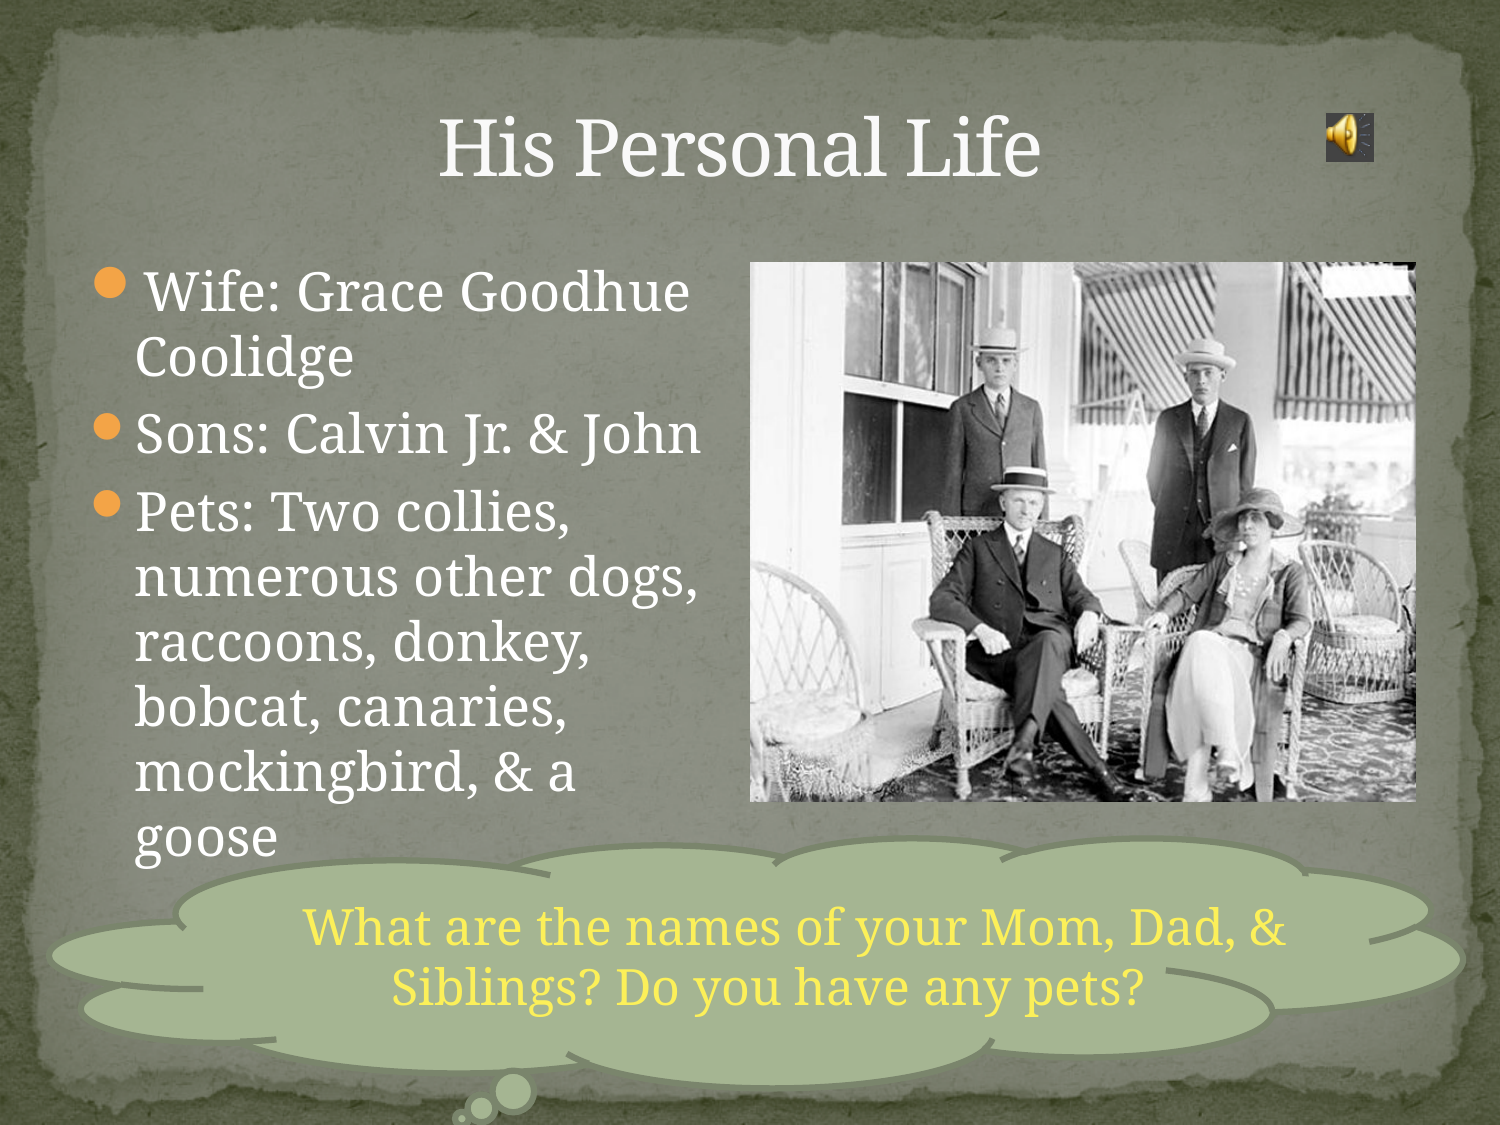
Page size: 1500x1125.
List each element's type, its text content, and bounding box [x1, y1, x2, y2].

list Wife: Grace Goodhue Coolidge Sons: Calvin Jr. & John Pets: Two collies, numerous other dogs, raccoons, donkey, bobcat, canaries, mockingbird, & a goose [75, 249, 741, 838]
picture [1325, 113, 1375, 162]
text_box What are the names of your Mom, Dad, & Siblings? Do you have any pets? [162, 887, 1388, 1023]
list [752, 265, 1415, 800]
title His Personal Life [62, 87, 1438, 200]
text_box [45, 918, 1272, 1125]
text_box [197, 835, 1467, 1003]
